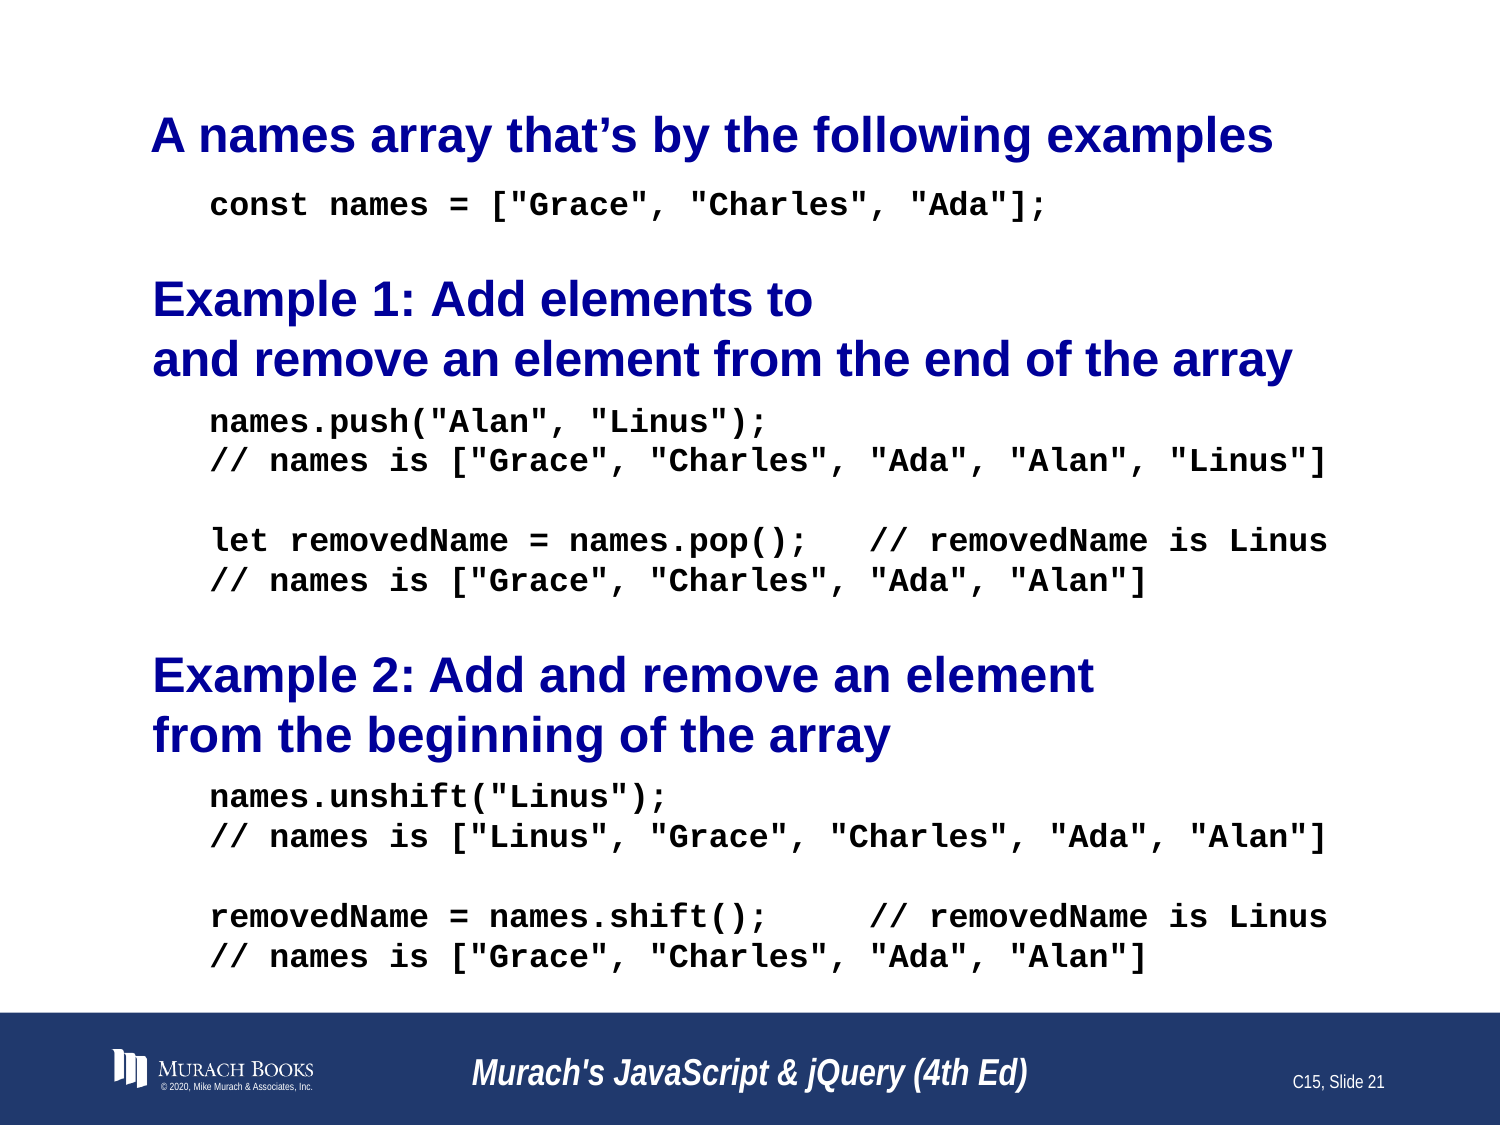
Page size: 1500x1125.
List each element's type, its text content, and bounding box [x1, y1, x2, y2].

list const names = ["Grace", "Charles", "Ada"]; Example 1: Add elements to and remove an element from the end of the array names.push("Alan", "Linus"); // names is ["Grace", "Charles", "Ada", "Alan", "Linus"] let removedName = names.pop(); // removedName is Linus // names is ["Grace", "Charles", "Ada", "Alan"] Example 2: Add and remove an element from the beginning of the array names.unshift("Linus"); // names is ["Linus", "Grace", "Charles", "Ada", "Alan"] removedName = names.shift(); // removedName is Linus // names is ["Grace", "Charles", "Ada", "Alan"] [137, 174, 1350, 975]
title A names array that’s by the following examples [150, 102, 1350, 164]
footer © 2020, Mike Murach & Associates, Inc. [12, 1025, 463, 1100]
slide_number Murach's JavaScript & jQuery (4th Ed) [463, 1025, 1050, 1100]
slide_number C15, Slide 21 [1087, 1025, 1400, 1100]
